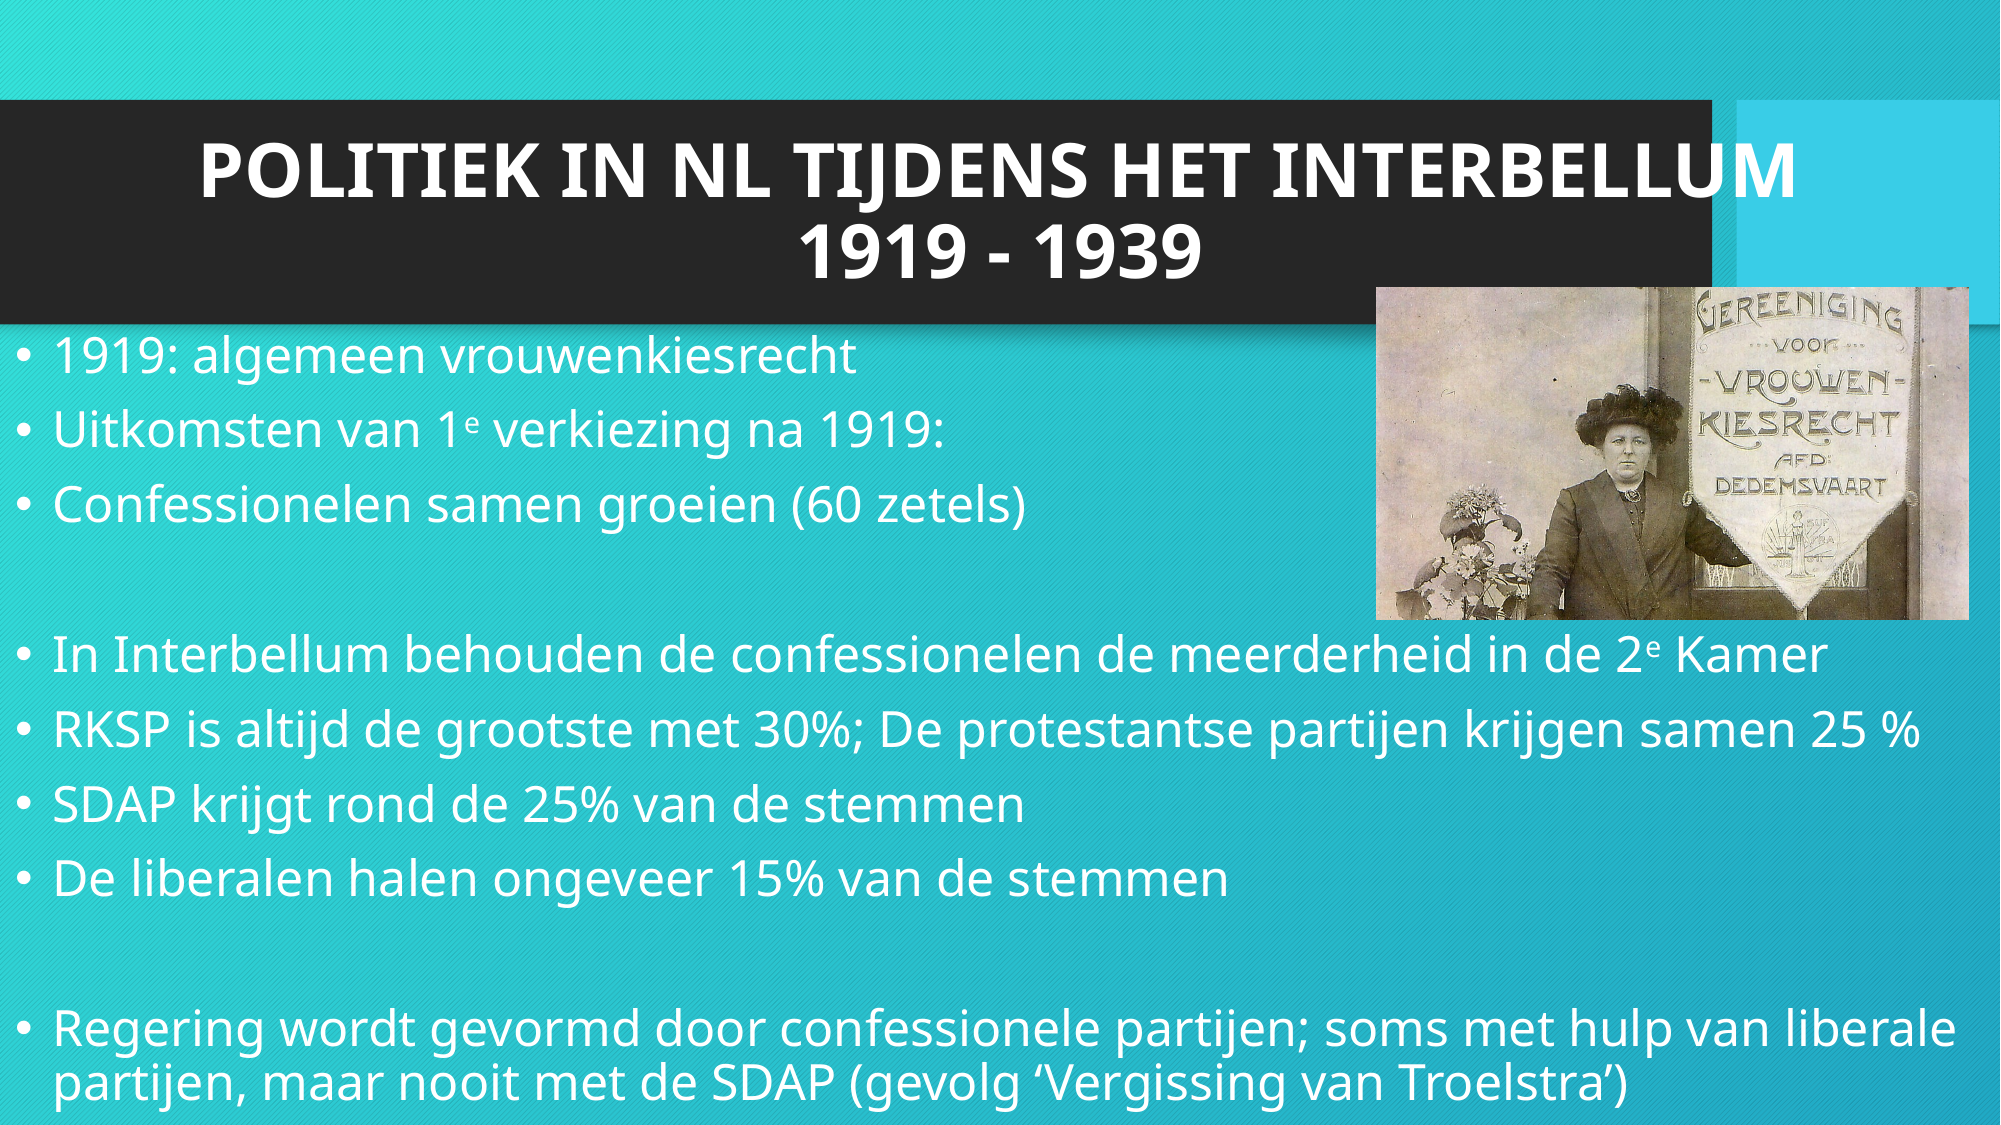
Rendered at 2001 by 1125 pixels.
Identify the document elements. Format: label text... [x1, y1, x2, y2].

picture [1376, 286, 1969, 620]
title POLITIEK IN NL TIJDENS HET INTERBELLUM 1919 - 1939 [137, 105, 1863, 322]
list 1919: algemeen vrouwenkiesrecht Uitkomsten van 1e verkiezing na 1919: Confessionelen samen groeien (60 zetels) In Interbellum behouden de confessionelen de meerderheid in de 2e Kamer RKSP is altijd de grootste met 30%; De protestantse partijen krijgen samen 25 % SDAP krijgt rond de 25% van de stemmen De liberalen halen ongeveer 15% van de stemmen Regering wordt gevormd door confessionele partijen; soms met hulp van liberale partijen, maar nooit met de SDAP (gevolg ‘Vergissing van Troelstra’) [0, 322, 2000, 1125]
